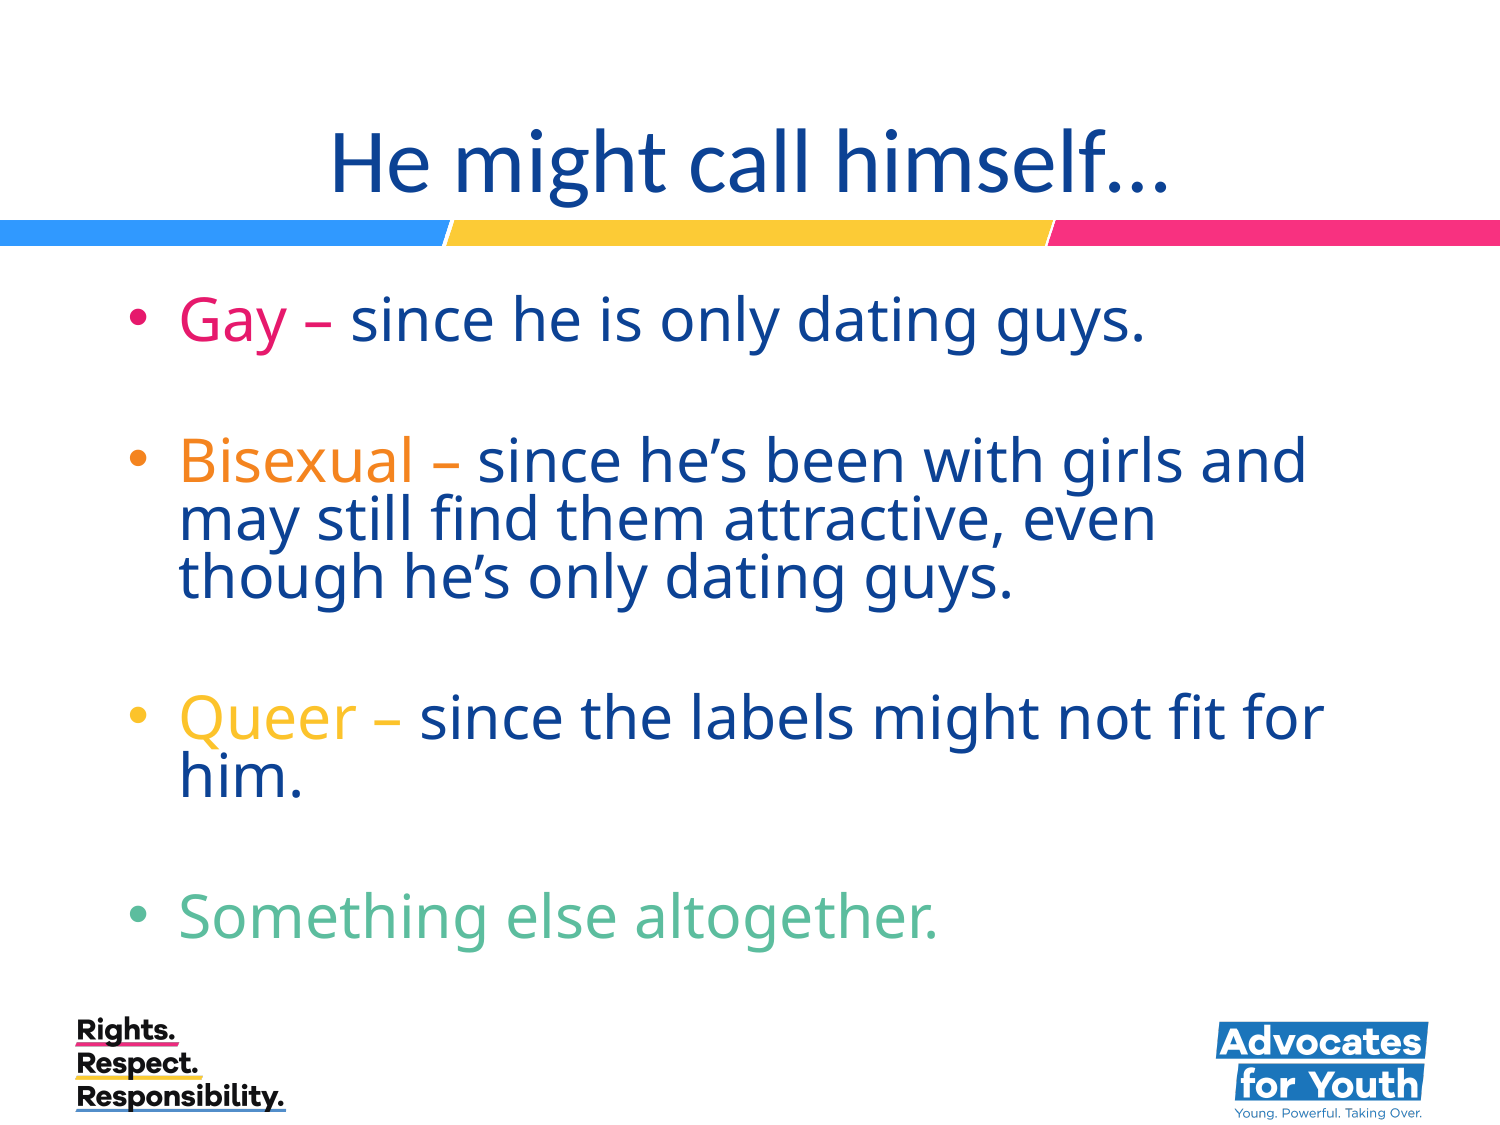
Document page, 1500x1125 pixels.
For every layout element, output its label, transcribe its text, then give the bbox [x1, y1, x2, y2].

title He might call himself… [112, 62, 1388, 250]
list Gay – since he is only dating guys. Bisexual – since he’s been with girls and may still find them attractive, even though he’s only dating guys. Queer – since the labels might not fit for him. Something else altogether. [112, 287, 1388, 963]
picture [0, 207, 1500, 258]
